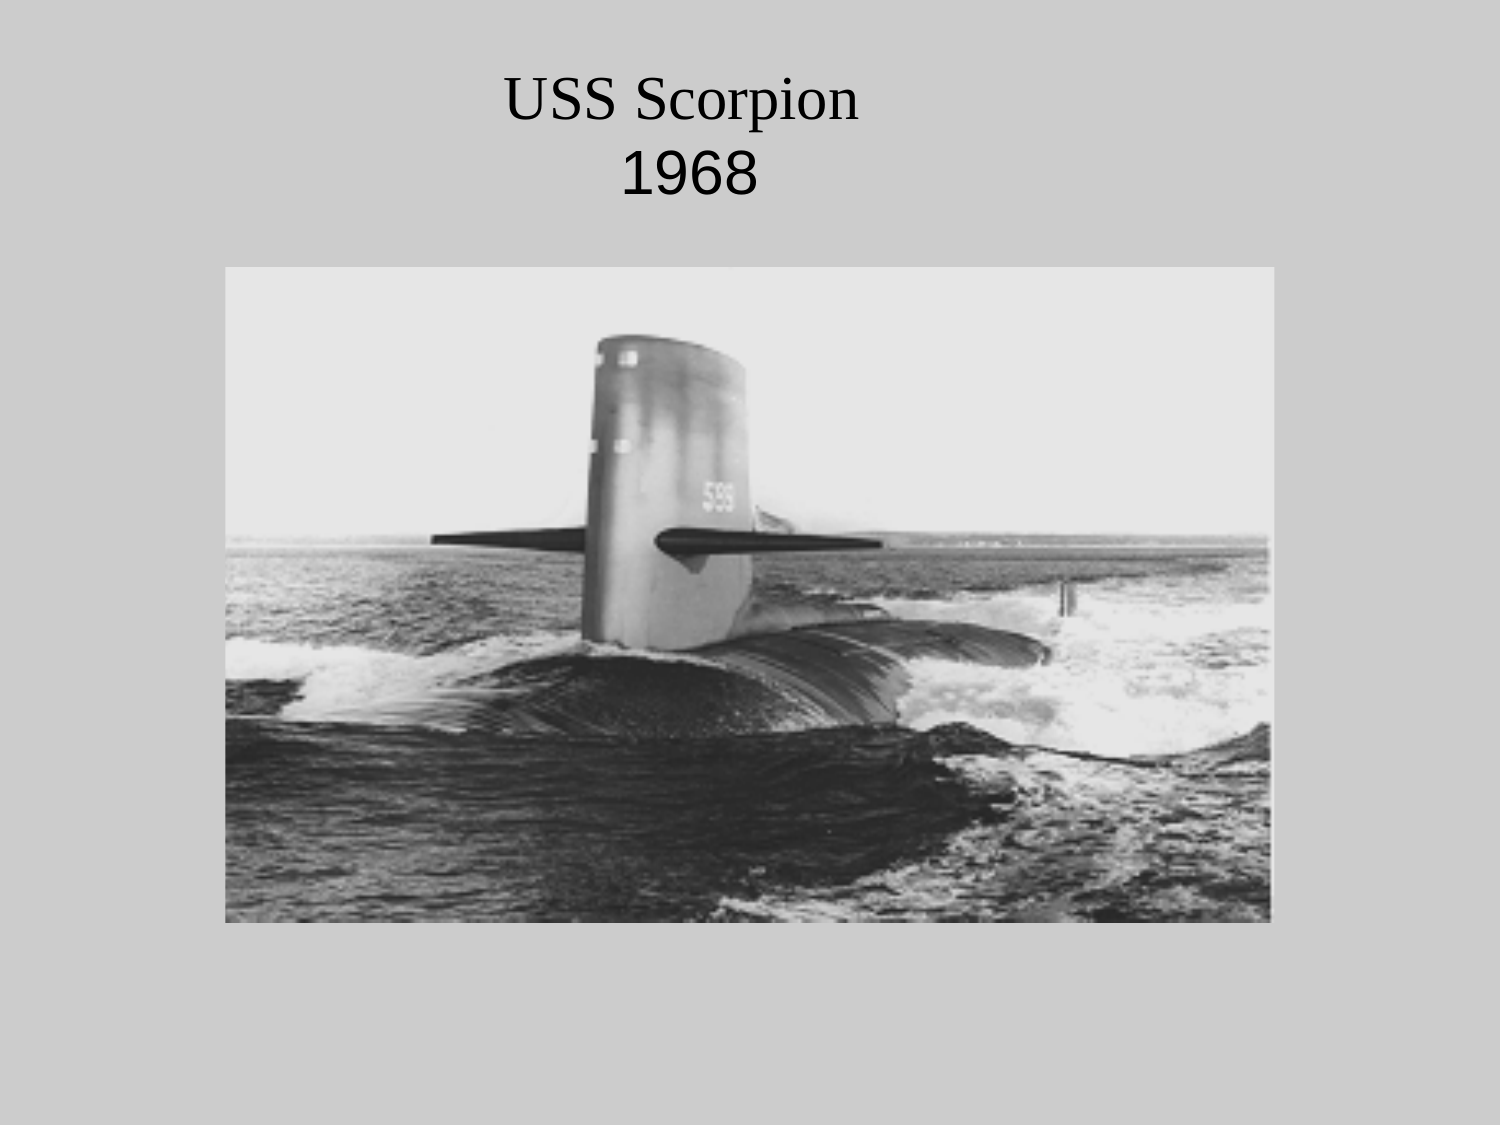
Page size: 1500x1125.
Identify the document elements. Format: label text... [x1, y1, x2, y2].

text_box USS Scorpion 1968 [389, 42, 990, 223]
text_box [225, 267, 1275, 924]
